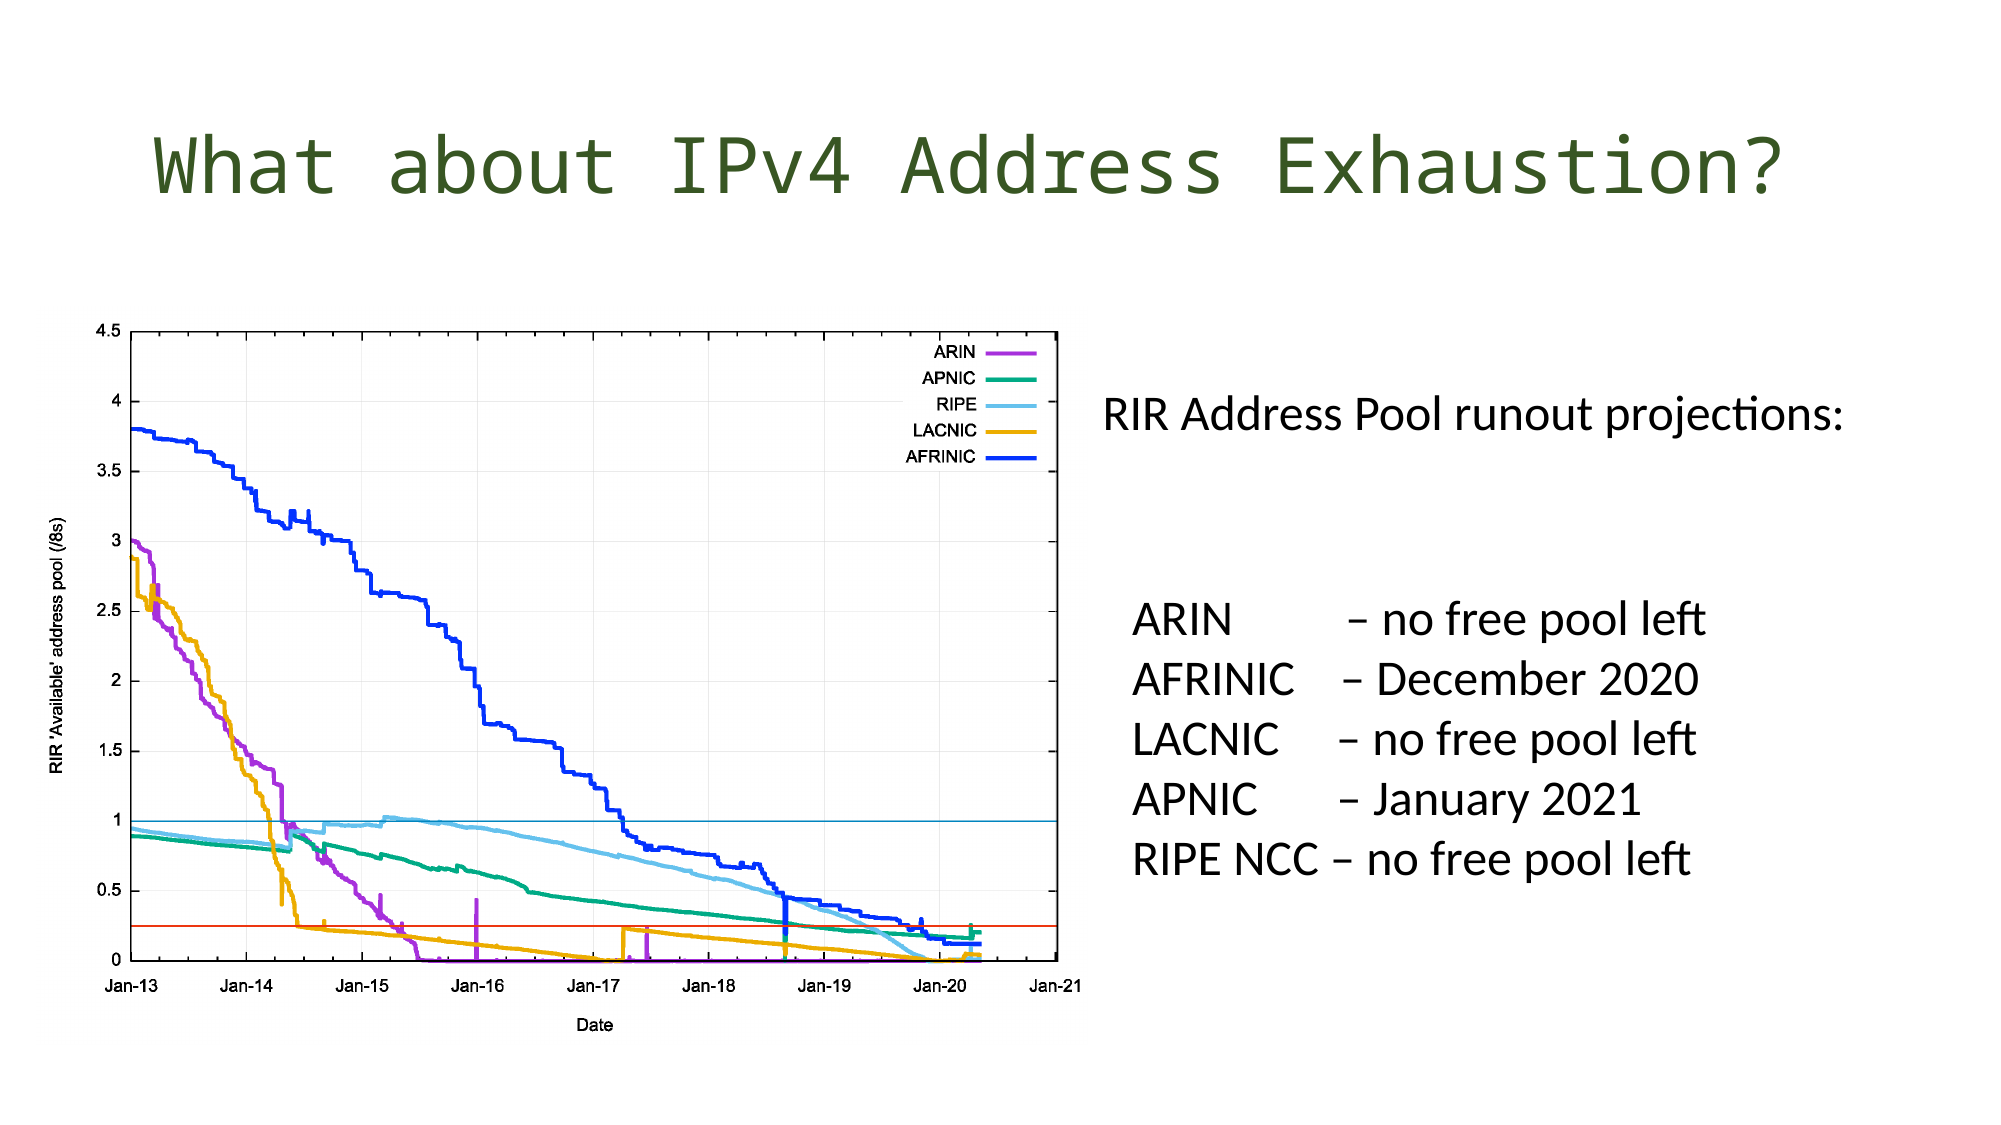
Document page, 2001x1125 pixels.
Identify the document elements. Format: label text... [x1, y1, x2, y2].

picture [36, 306, 1088, 1045]
title What about IPv4 Address Exhaustion? [137, 59, 1863, 278]
text_box ARIN – no free pool left AFRINIC – December 2020 LACNIC – no free pool left APNIC – January 2021 RIPE NCC – no free pool left [1117, 578, 1723, 953]
text_box RIR Address Pool runout projections: [1088, 373, 1919, 449]
